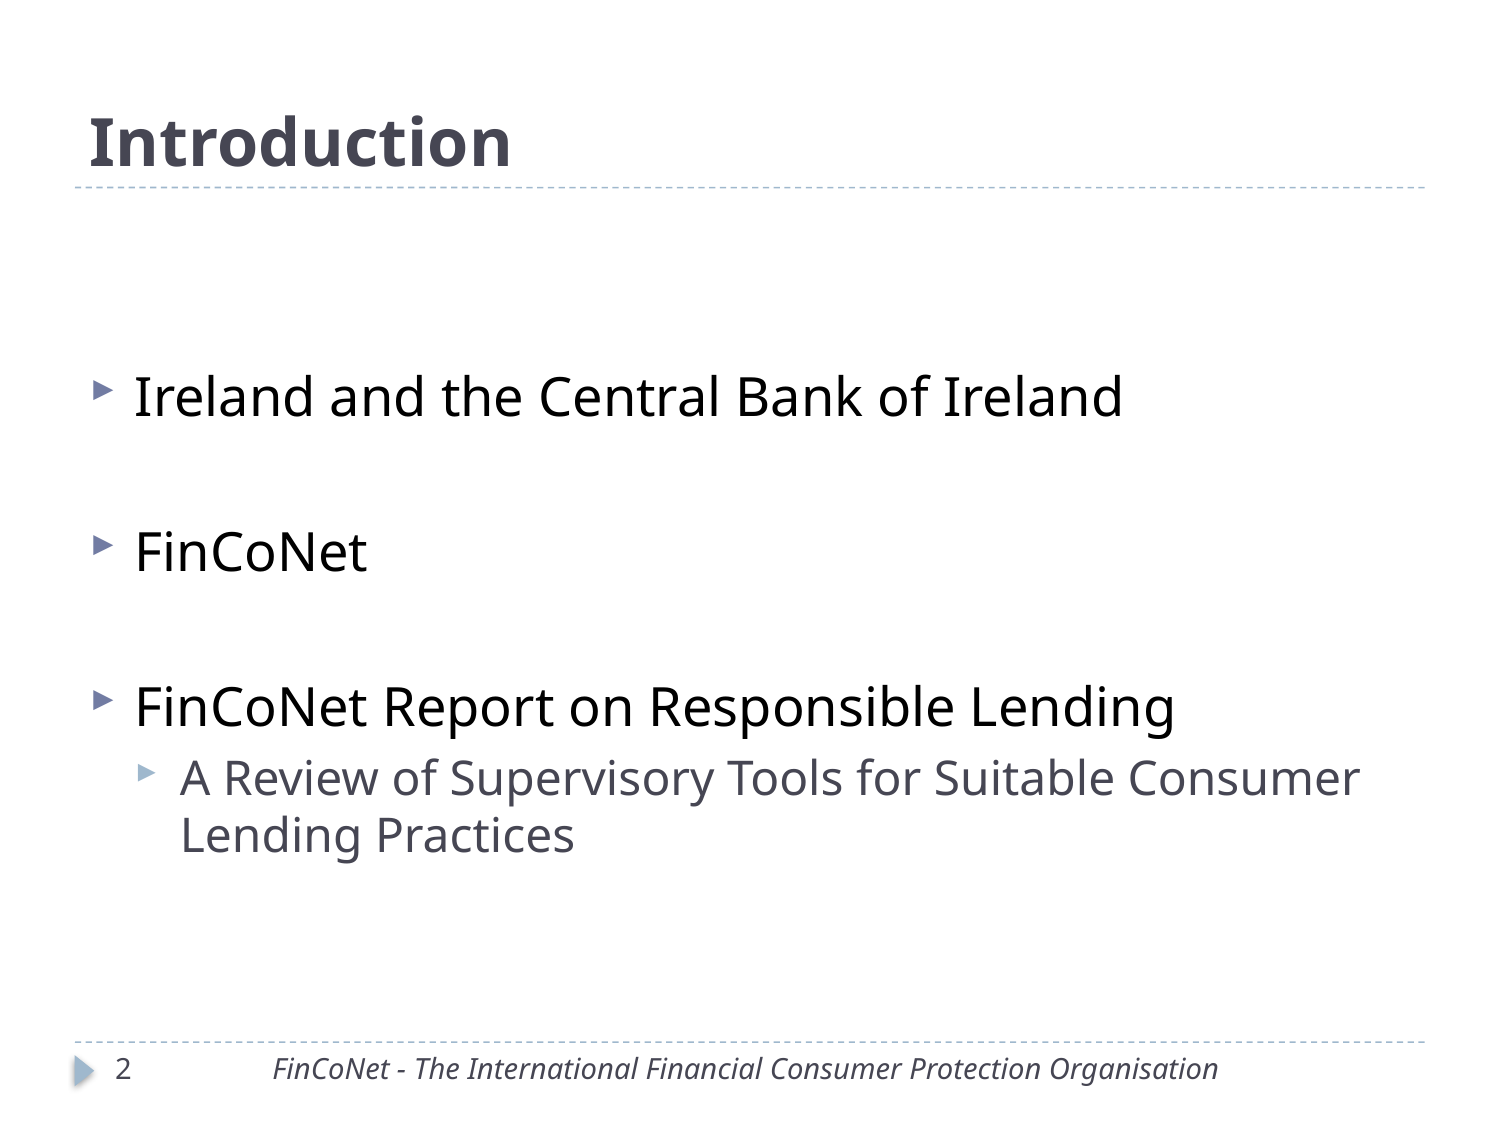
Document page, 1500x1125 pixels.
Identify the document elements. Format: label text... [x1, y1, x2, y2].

footer FinCoNet - The International Financial Consumer Protection Organisation [426, 1042, 1341, 1103]
title Introduction [75, 24, 1425, 188]
slide_number 2 [100, 1042, 426, 1103]
list Ireland and the Central Bank of Ireland FinCoNet FinCoNet Report on Responsible Lending A Review of Supervisory Tools for Suitable Consumer Lending Practices [75, 200, 1425, 1010]
